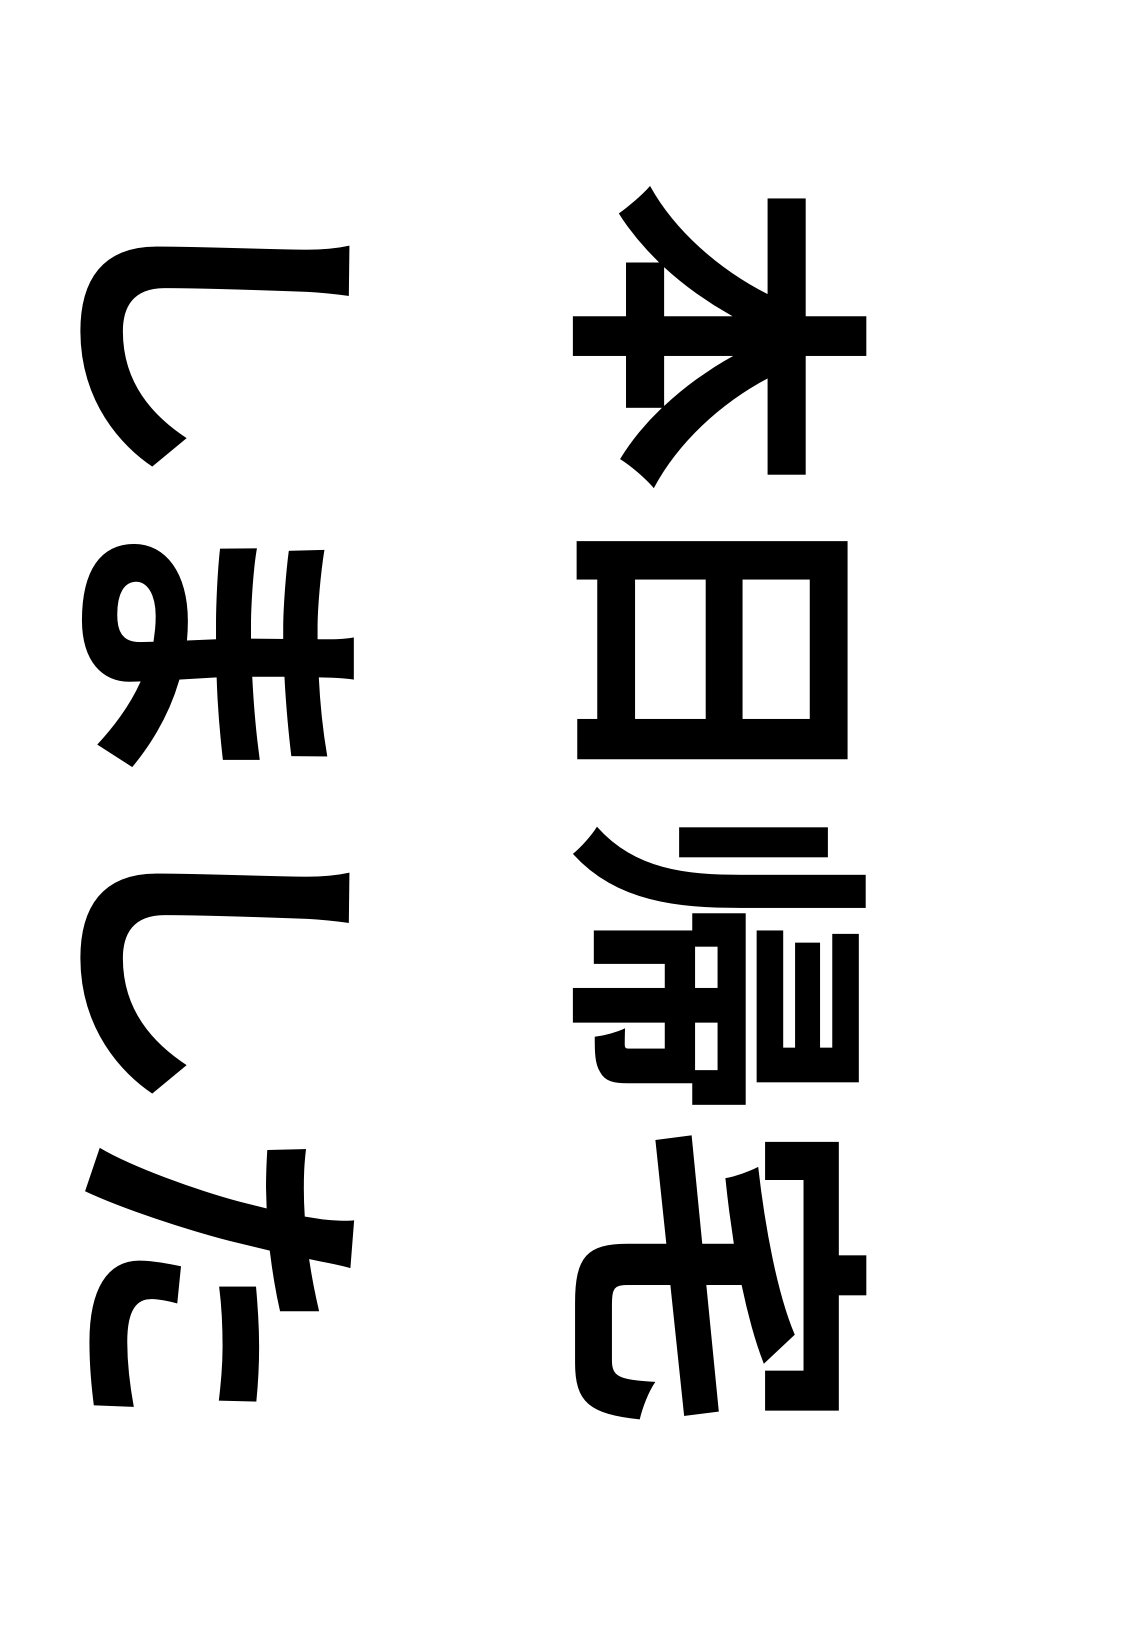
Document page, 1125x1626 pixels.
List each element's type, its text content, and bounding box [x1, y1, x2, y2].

text_box 本日帰宅 しました [31, 166, 1072, 1448]
